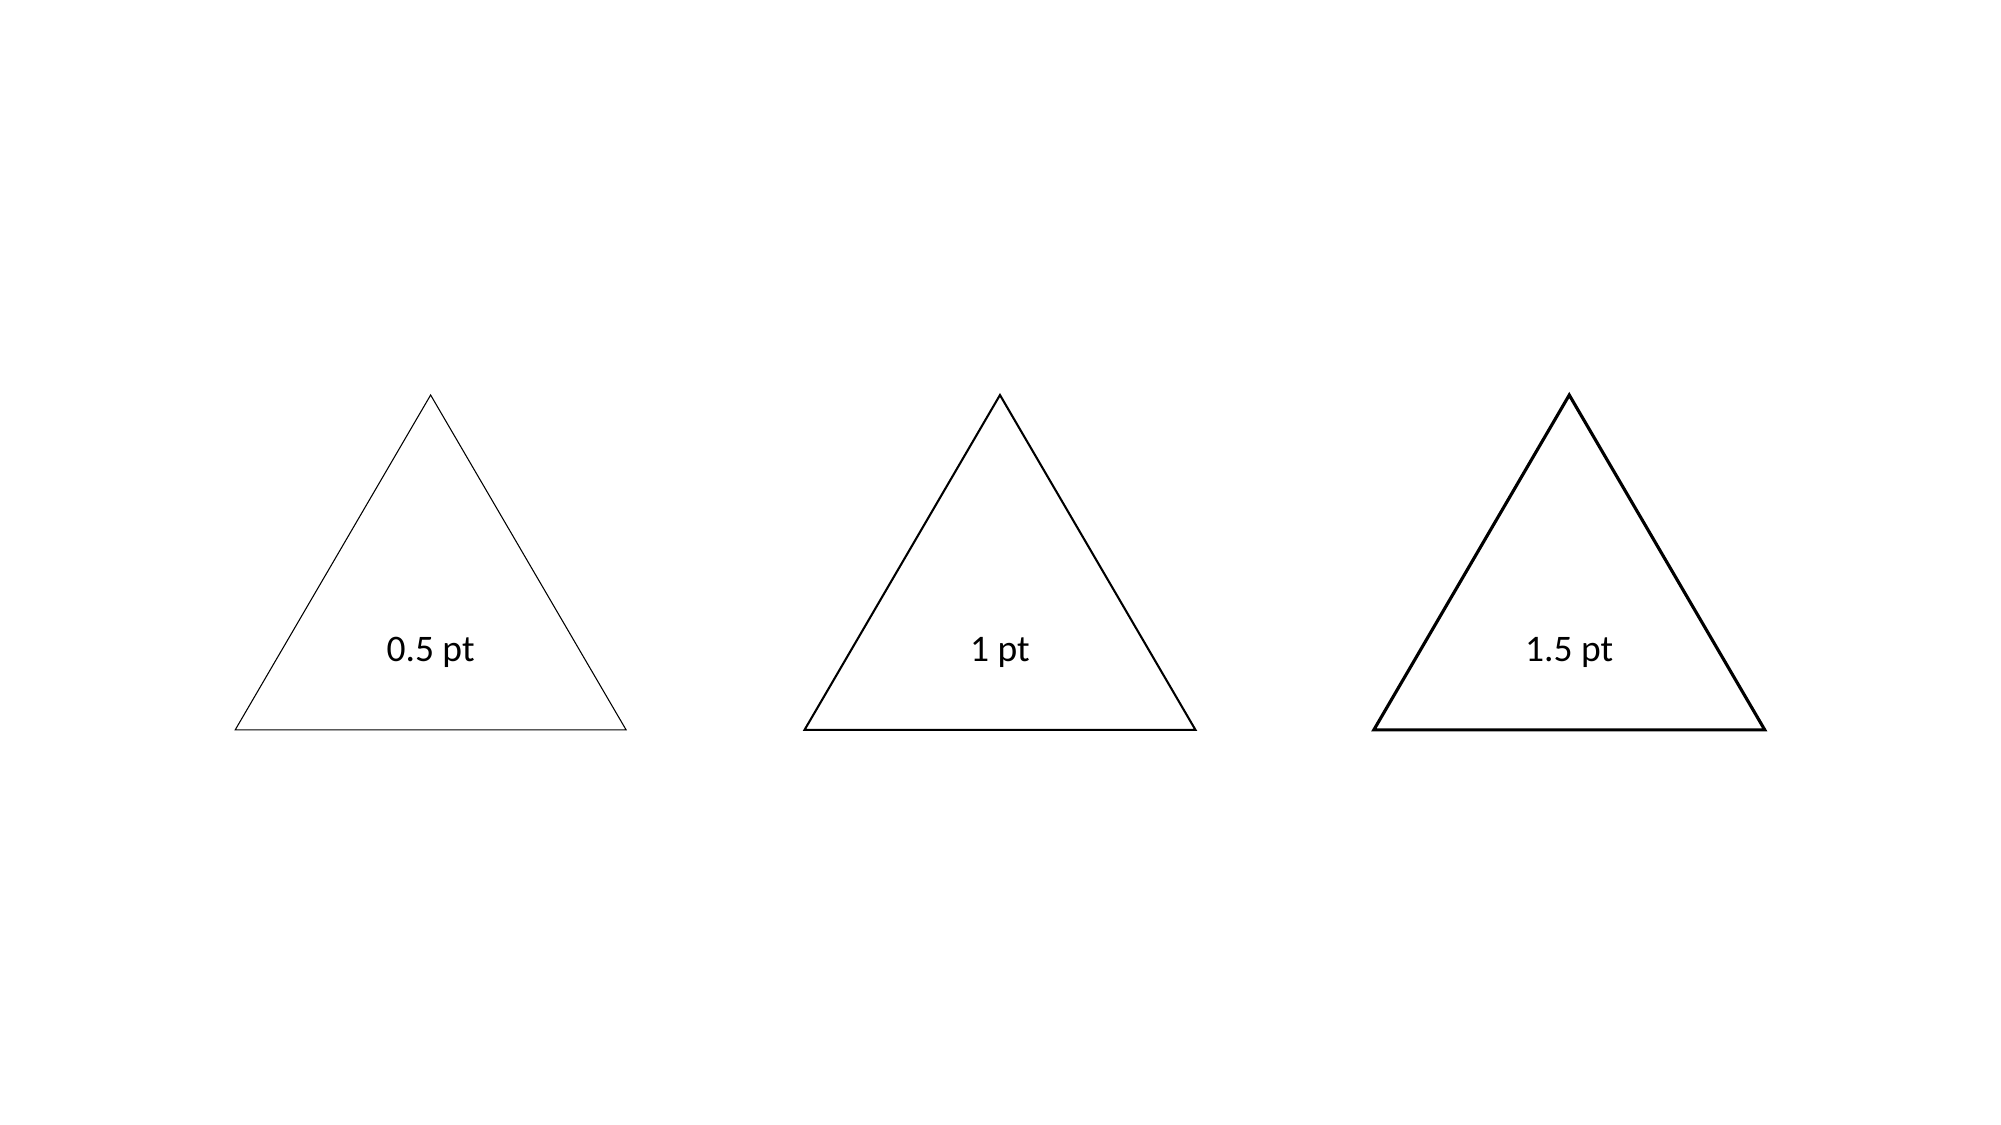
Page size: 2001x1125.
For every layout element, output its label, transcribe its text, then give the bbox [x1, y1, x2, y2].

text_box 1.5 pt [1371, 391, 1768, 732]
text_box 1 pt [802, 392, 1198, 731]
text_box 0.5 pt [234, 393, 628, 731]
